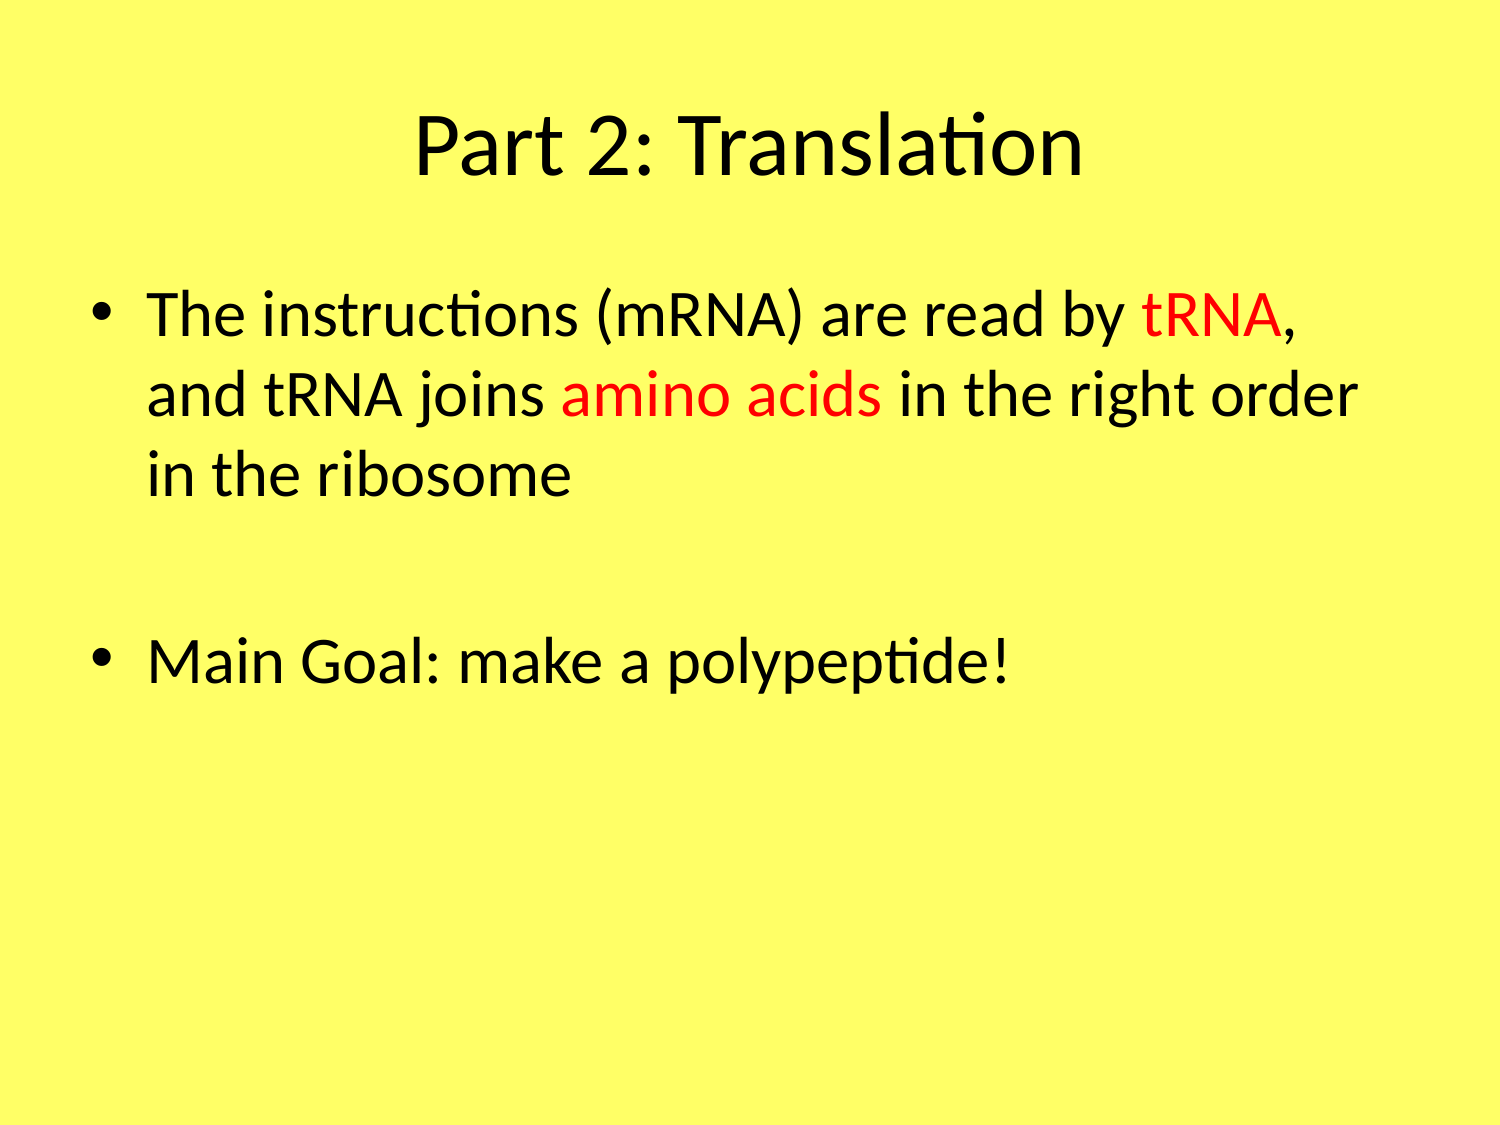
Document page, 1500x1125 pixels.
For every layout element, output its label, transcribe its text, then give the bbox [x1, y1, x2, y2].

list The instructions (mRNA) are read by tRNA, and tRNA joins amino acids in the right order in the ribosome Main Goal: make a polypeptide! [74, 262, 1426, 1006]
title Part 2: Translation [74, 44, 1426, 233]
